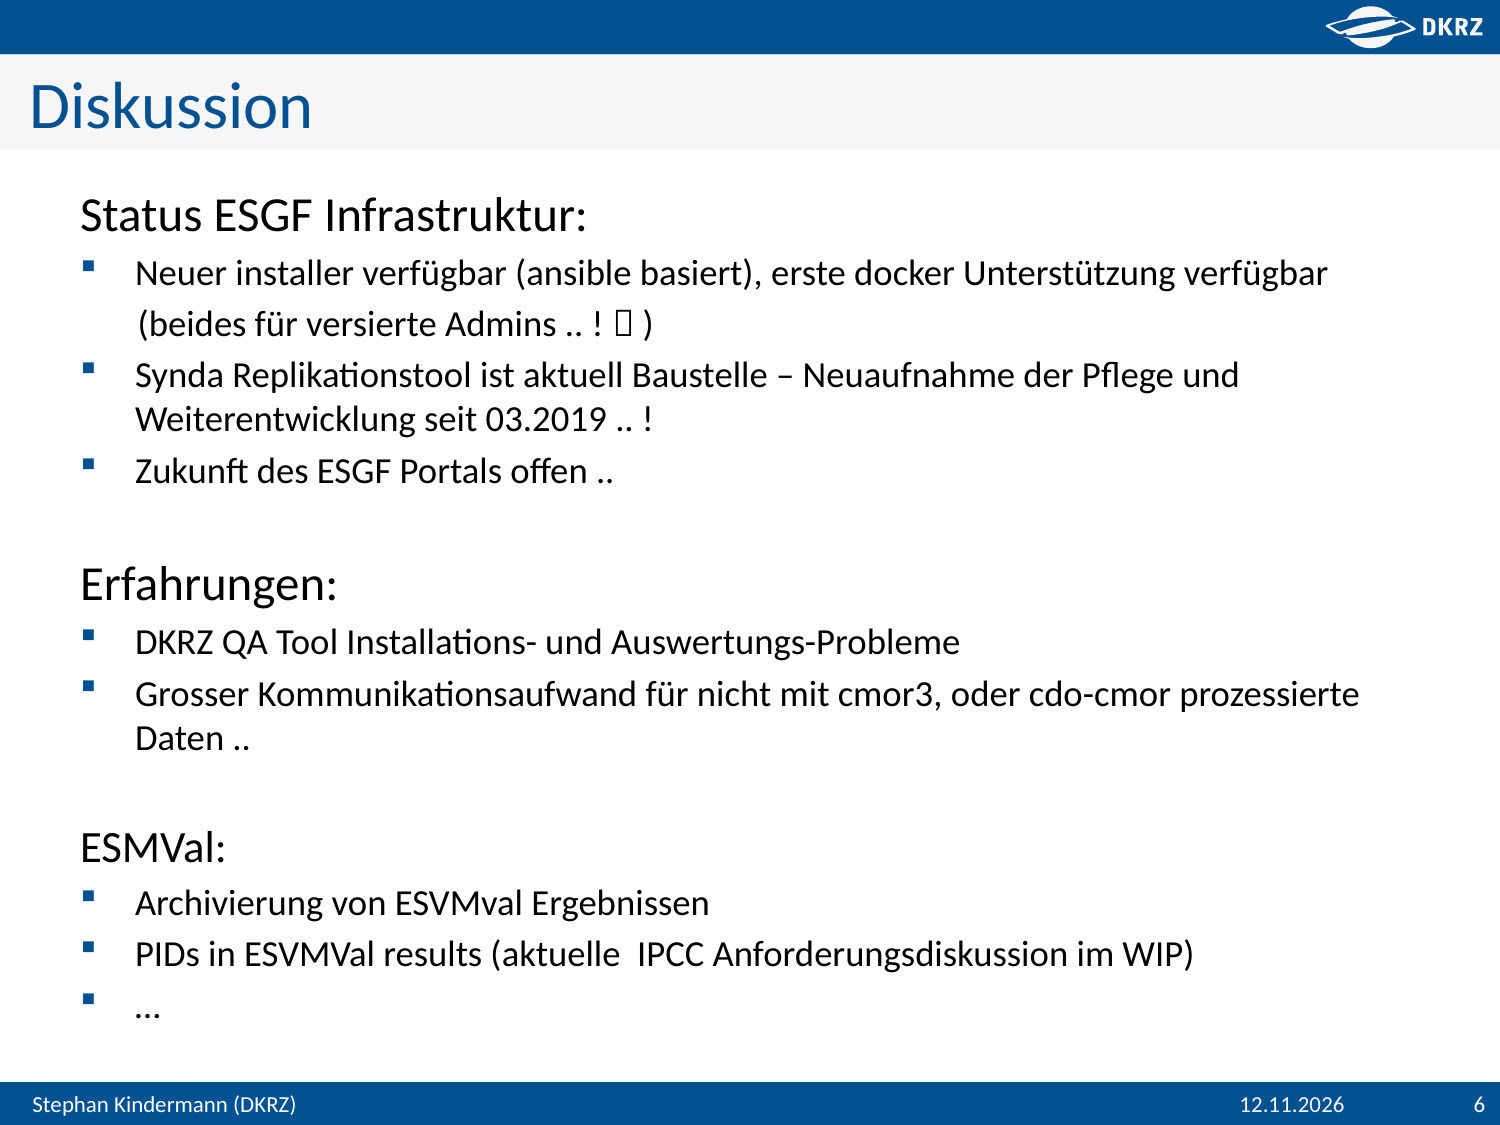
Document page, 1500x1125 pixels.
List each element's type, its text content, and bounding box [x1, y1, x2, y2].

slide_number 6 [1376, 1082, 1500, 1125]
title Diskussion [0, 54, 1500, 149]
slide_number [1187, 1082, 1360, 1125]
list Status ESGF Infrastruktur: Neuer installer verfügbar (ansible basiert), erste docker Unterstützung verfügbar (beides für versierte Admins .. !  ) Synda Replikationstool ist aktuell Baustelle – Neuaufnahme der Pflege und Weiterentwicklung seit 03.2019 .. ! Zukunft des ESGF Portals offen .. Erfahrungen: DKRZ QA Tool Installations- und Auswertungs-Probleme Grosser Kommunikationsaufwand für nicht mit cmor3, oder cdo-cmor prozessierte Daten .. ESMVal: Archivierung von ESVMval Ergebnissen PIDs in ESVMVal results (aktuelle IPCC Anforderungsdiskussion im WIP) … [64, 172, 1414, 1035]
